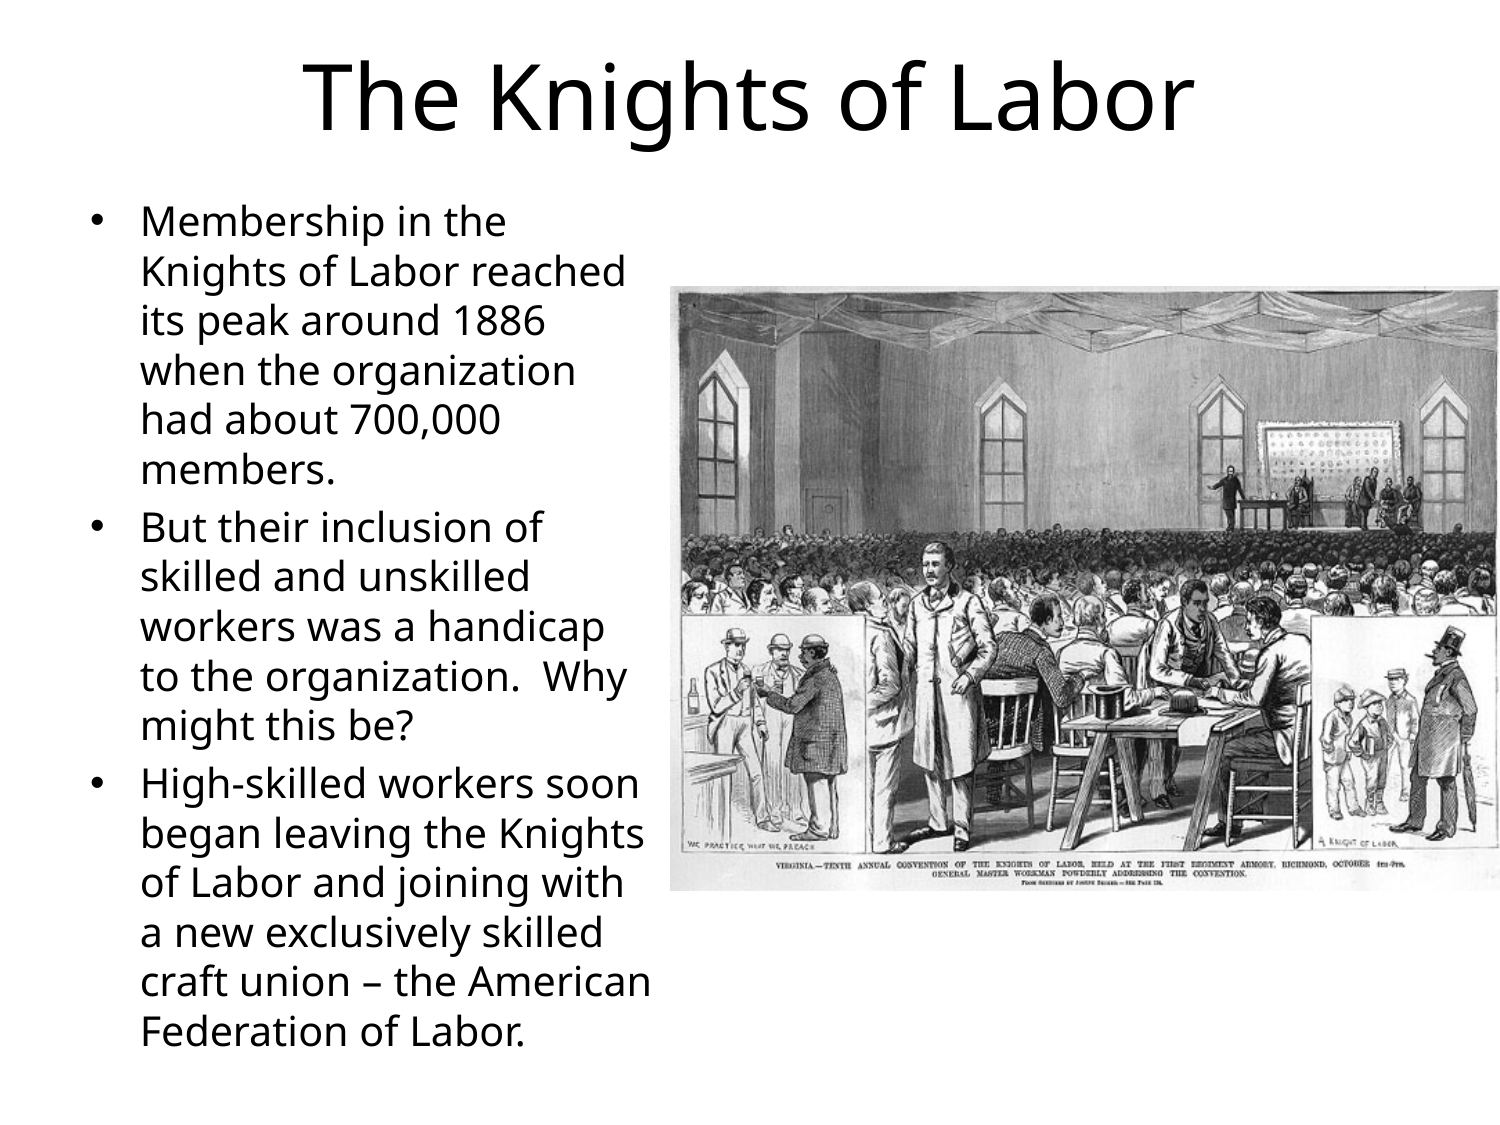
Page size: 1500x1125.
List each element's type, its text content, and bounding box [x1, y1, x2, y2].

title The Knights of Labor [75, 0, 1425, 188]
list Membership in the Knights of Labor reached its peak around 1886 when the organization had about 700,000 members. But their inclusion of skilled and unskilled workers was a handicap to the organization. Why might this be? High-skilled workers soon began leaving the Knights of Labor and joining with a new exclusively skilled craft union – the American Federation of Labor. [75, 187, 671, 1087]
picture [670, 286, 1500, 891]
